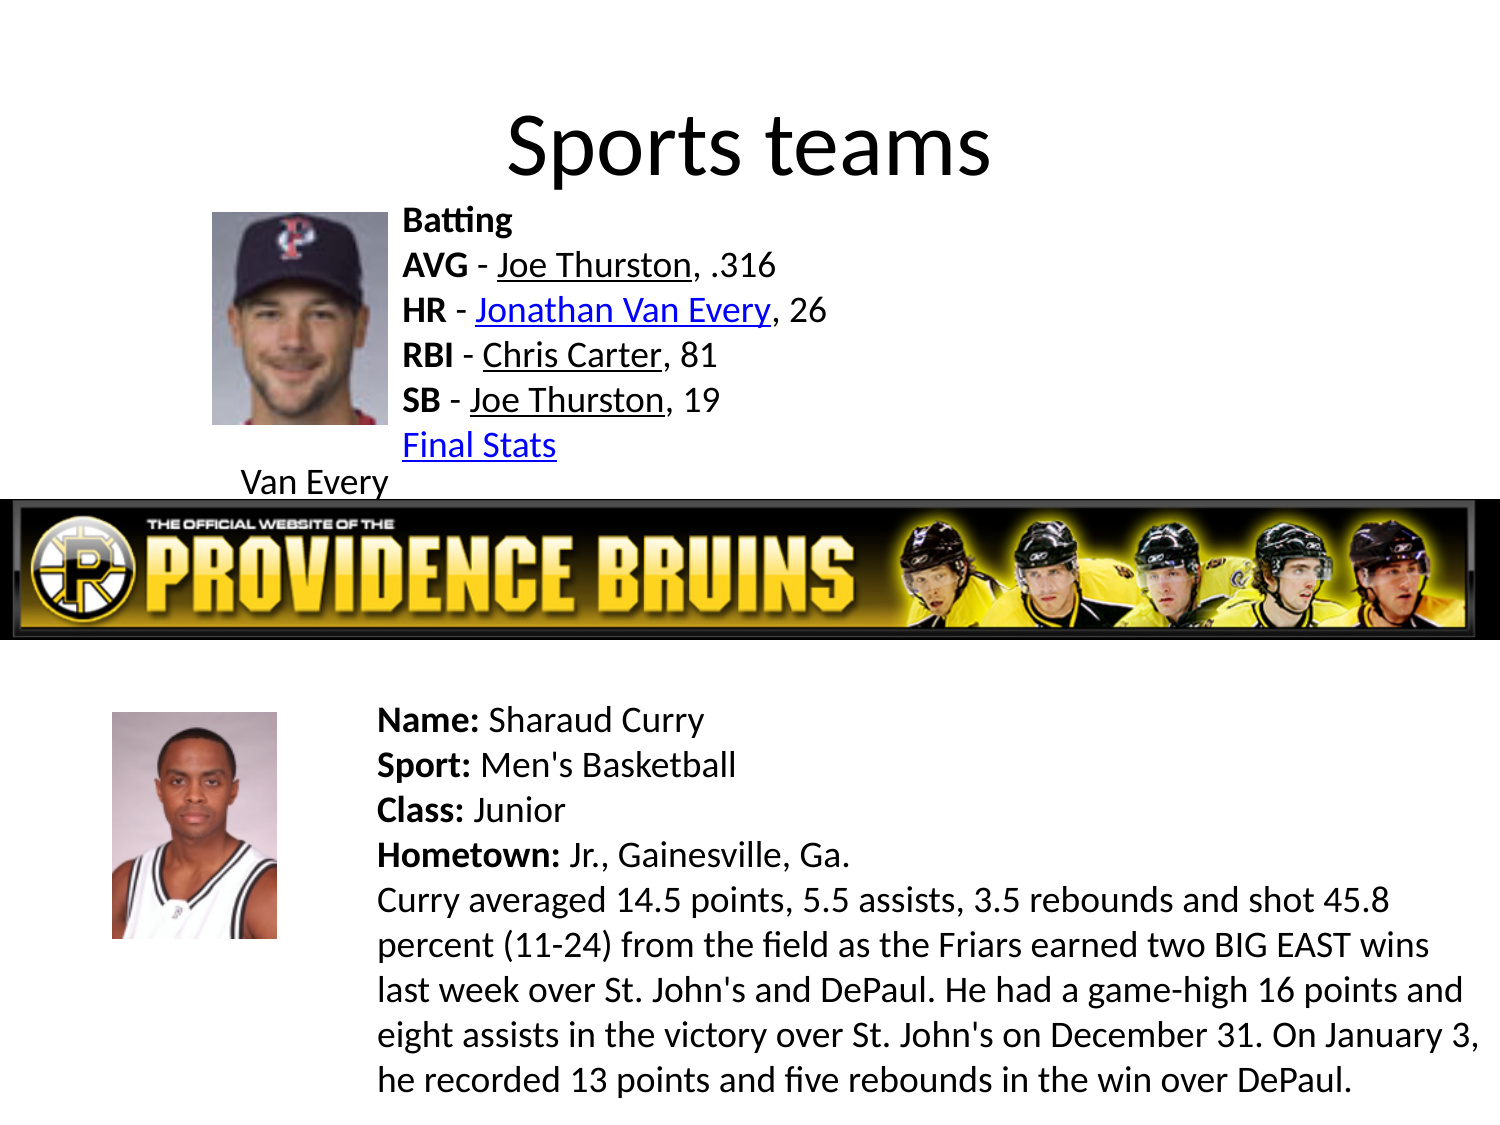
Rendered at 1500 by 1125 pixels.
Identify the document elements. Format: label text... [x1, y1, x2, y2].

picture [112, 712, 277, 940]
picture [212, 212, 388, 425]
text_box Name: Sharaud Curry Sport: Men's Basketball Class: Junior Hometown: Jr., Gainesville, Ga. Curry averaged 14.5 points, 5.5 assists, 3.5 rebounds and shot 45.8 percent (11-24) from the field as the Friars earned two BIG EAST wins last week over St. John's and DePaul. He had a game-high 16 points and eight assists in the victory over St. John's on December 31. On January 3, he recorded 13 points and five rebounds in the win over DePaul. [362, 687, 1500, 1125]
text_box Batting AVG - Joe Thurston, .316 HR - Jonathan Van Every, 26 RBI - Chris Carter, 81 SB - Joe Thurston, 19 Final Stats [387, 187, 1138, 473]
picture [0, 499, 1500, 640]
text_box Van Every [225, 449, 405, 498]
title Sports teams [75, 45, 1425, 233]
